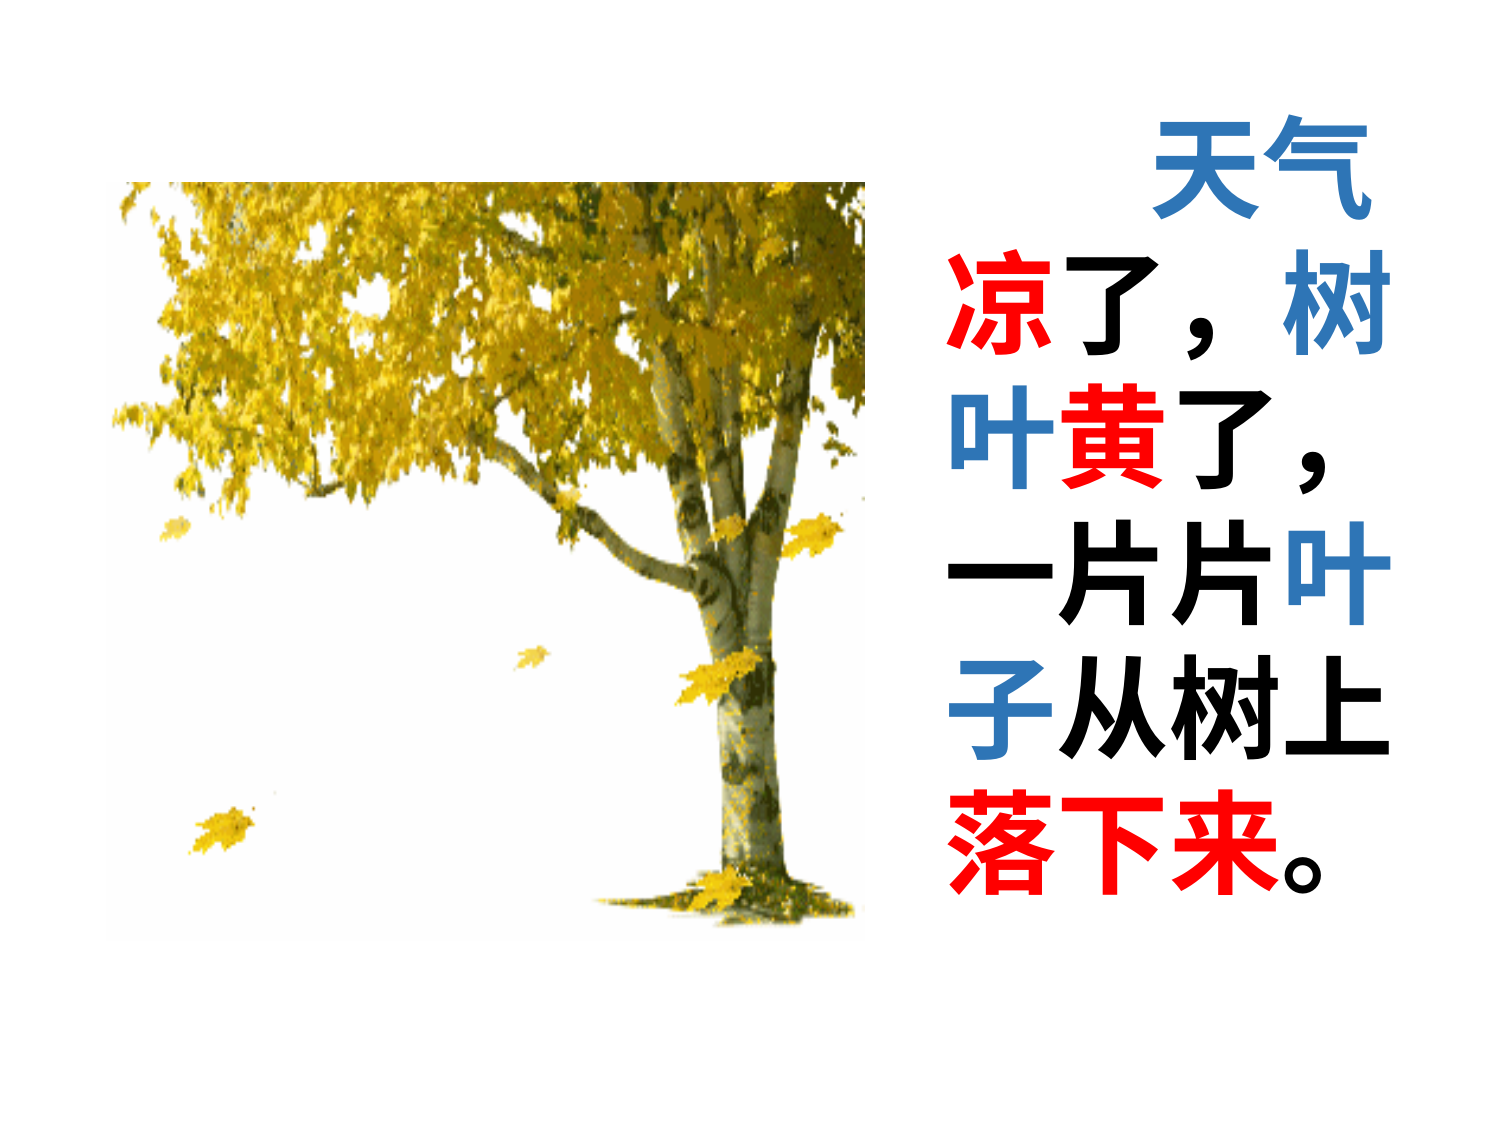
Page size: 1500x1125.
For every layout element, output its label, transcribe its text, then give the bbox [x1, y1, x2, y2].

text_box 天气凉了，树叶黄了，一片片叶子从树上落下来。 [929, 90, 1459, 915]
picture [106, 182, 865, 941]
